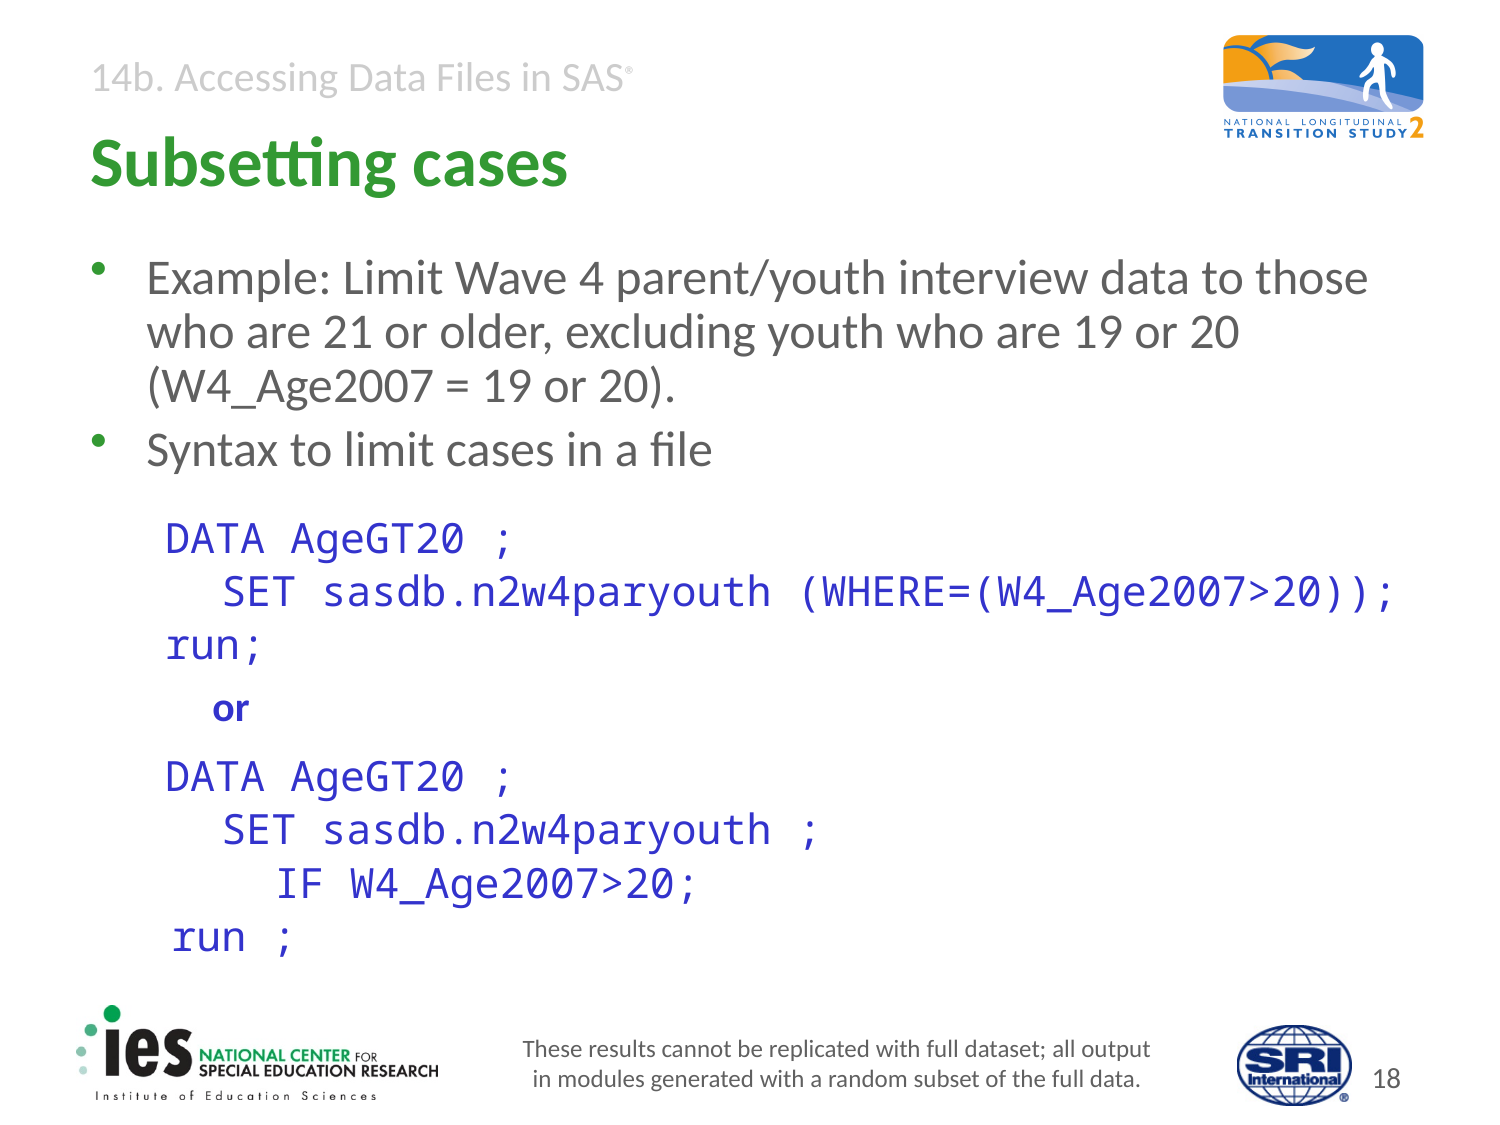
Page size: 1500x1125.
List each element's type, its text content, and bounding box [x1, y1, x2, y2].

picture [76, 1005, 438, 1100]
list Example: Limit Wave 4 parent/youth interview data to those who are 21 or older, excluding youth who are 19 or 20 (W4_Age2007 = 19 or 20). Syntax to limit cases in a file DATA AgeGT20 ; SET sasdb.n2w4paryouth (WHERE=(W4_Age2007>20)); run; or DATA AgeGT20 ; SET sasdb.n2w4paryouth ; IF W4_Age2007>20; run ; [74, 243, 1426, 987]
slide_number 17 [1312, 1051, 1417, 1125]
footer These results cannot be replicated with full dataset; all output in modules generated with a random subset of the full data. [437, 1024, 1238, 1104]
picture [1237, 1025, 1352, 1106]
title Subsetting cases [74, 90, 1426, 226]
